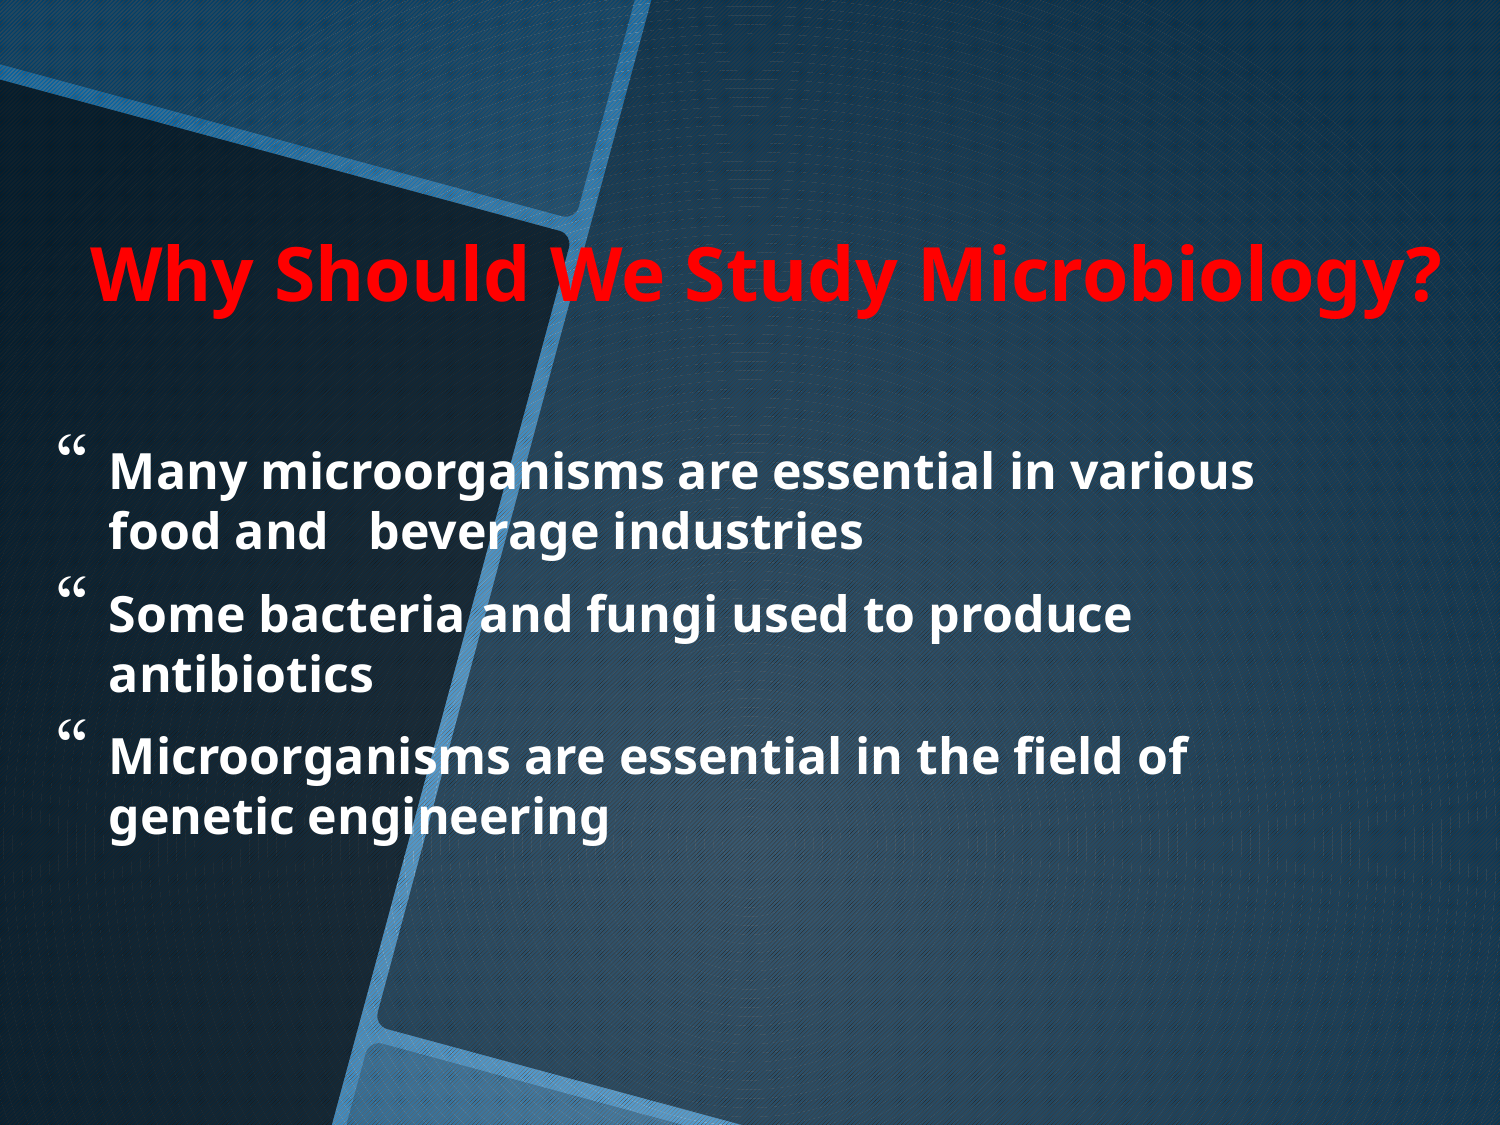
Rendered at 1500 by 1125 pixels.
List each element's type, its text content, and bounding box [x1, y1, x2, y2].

title Why Should We Study Microbiology? [75, 45, 1459, 324]
list Many microorganisms are essential in various food and beverage industries Some bacteria and fungi used to produce antibiotics Microorganisms are essential in the field of genetic engineering [34, 233, 1382, 1050]
